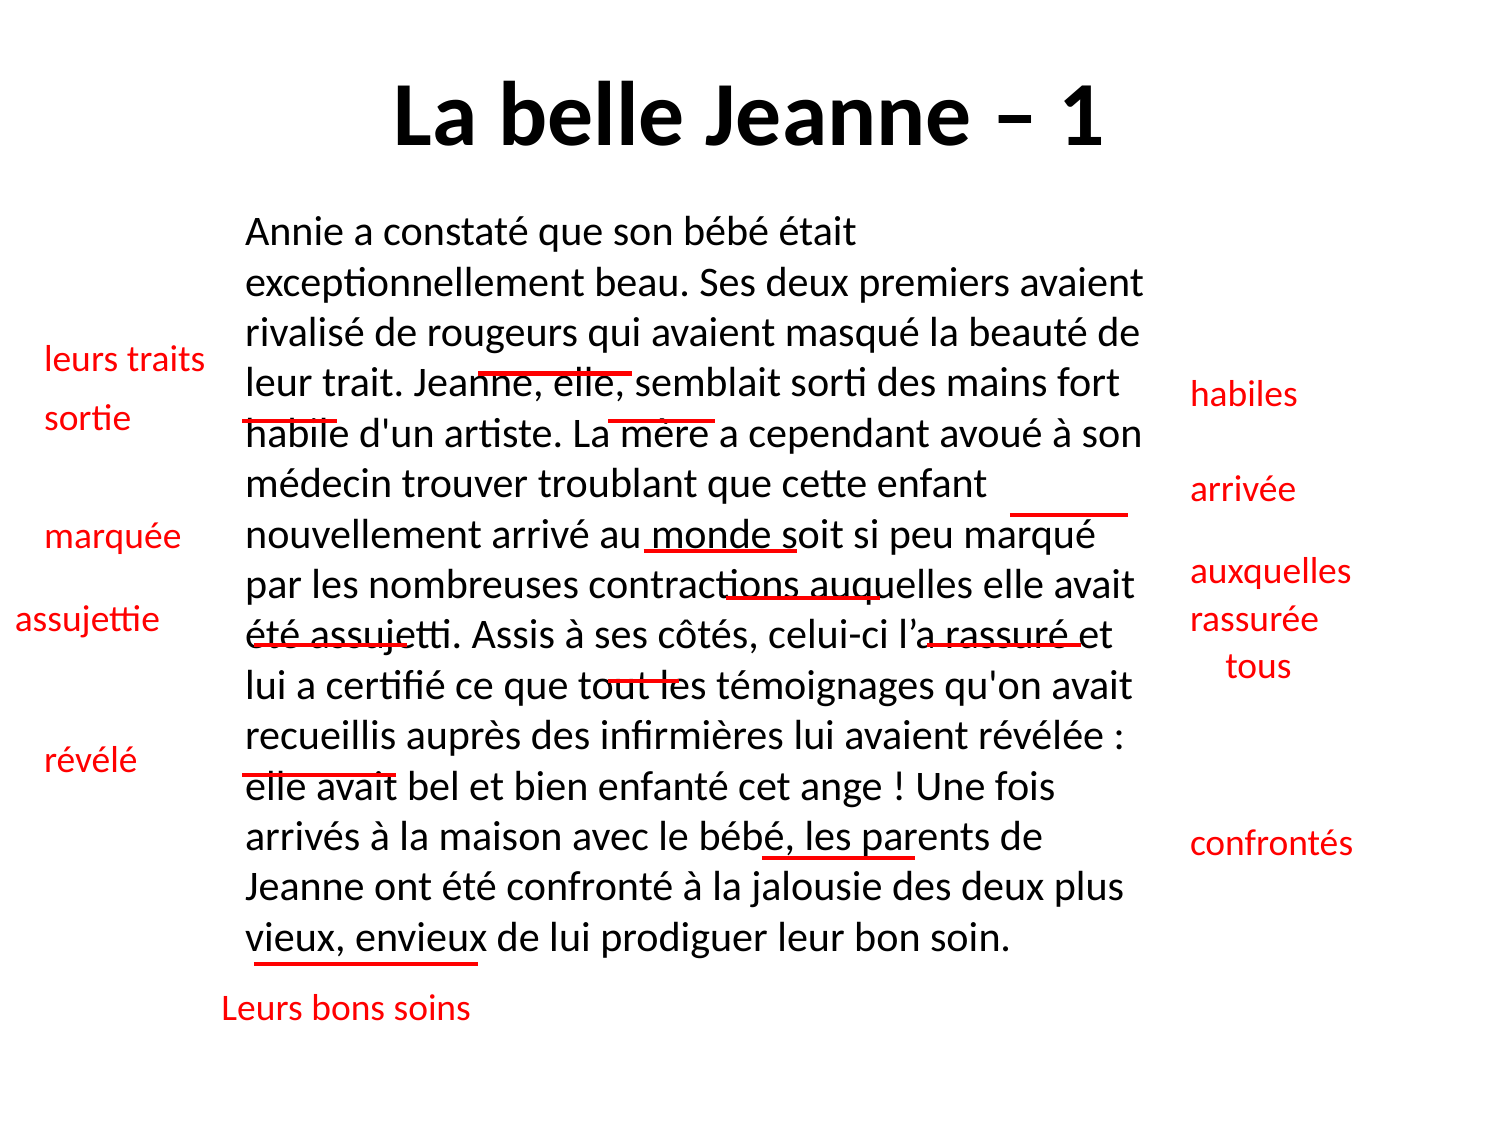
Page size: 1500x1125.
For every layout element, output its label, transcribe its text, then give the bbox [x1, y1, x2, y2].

text_box habiles [1175, 361, 1406, 422]
text_box révélé [29, 727, 172, 788]
text_box tous [1210, 633, 1353, 694]
list Annie a constaté que son bébé était exceptionnellement beau. Ses deux premiers avaient rivalisé de rougeurs qui avaient masqué la beauté de leur trait. Jeanne, elle, semblait sorti des mains fort habile d'un artiste. La mère a cependant avoué à son médecin trouver troublant que cette enfant nouvellement arrivé au monde soit si peu marqué par les nombreuses contractions auquelles elle avait été assujetti. Assis à ses côtés, celui-ci l’a rassuré et lui a certifié ce que tout les témoignages qu'on avait recueillis auprès des infirmières lui avaient révélée : elle avait bel et bien enfanté cet ange ! Une fois arrivés à la maison avec le bébé, les parents de Jeanne ont été confronté à la jalousie des deux plus vieux, envieux de lui prodiguer leur bon soin. [230, 196, 1176, 988]
text_box auxquelles [1175, 538, 1394, 599]
text_box sortie [29, 385, 172, 445]
text_box confrontés [1175, 810, 1382, 871]
text_box leurs traits [29, 326, 242, 386]
text_box Leurs bons soins [206, 975, 561, 1036]
text_box assujettie [0, 586, 355, 646]
text_box rassurée [1175, 586, 1359, 646]
text_box arrivée [1175, 456, 1376, 516]
title La belle Jeanne – 1 [75, 45, 1425, 173]
text_box marquée [29, 503, 219, 564]
